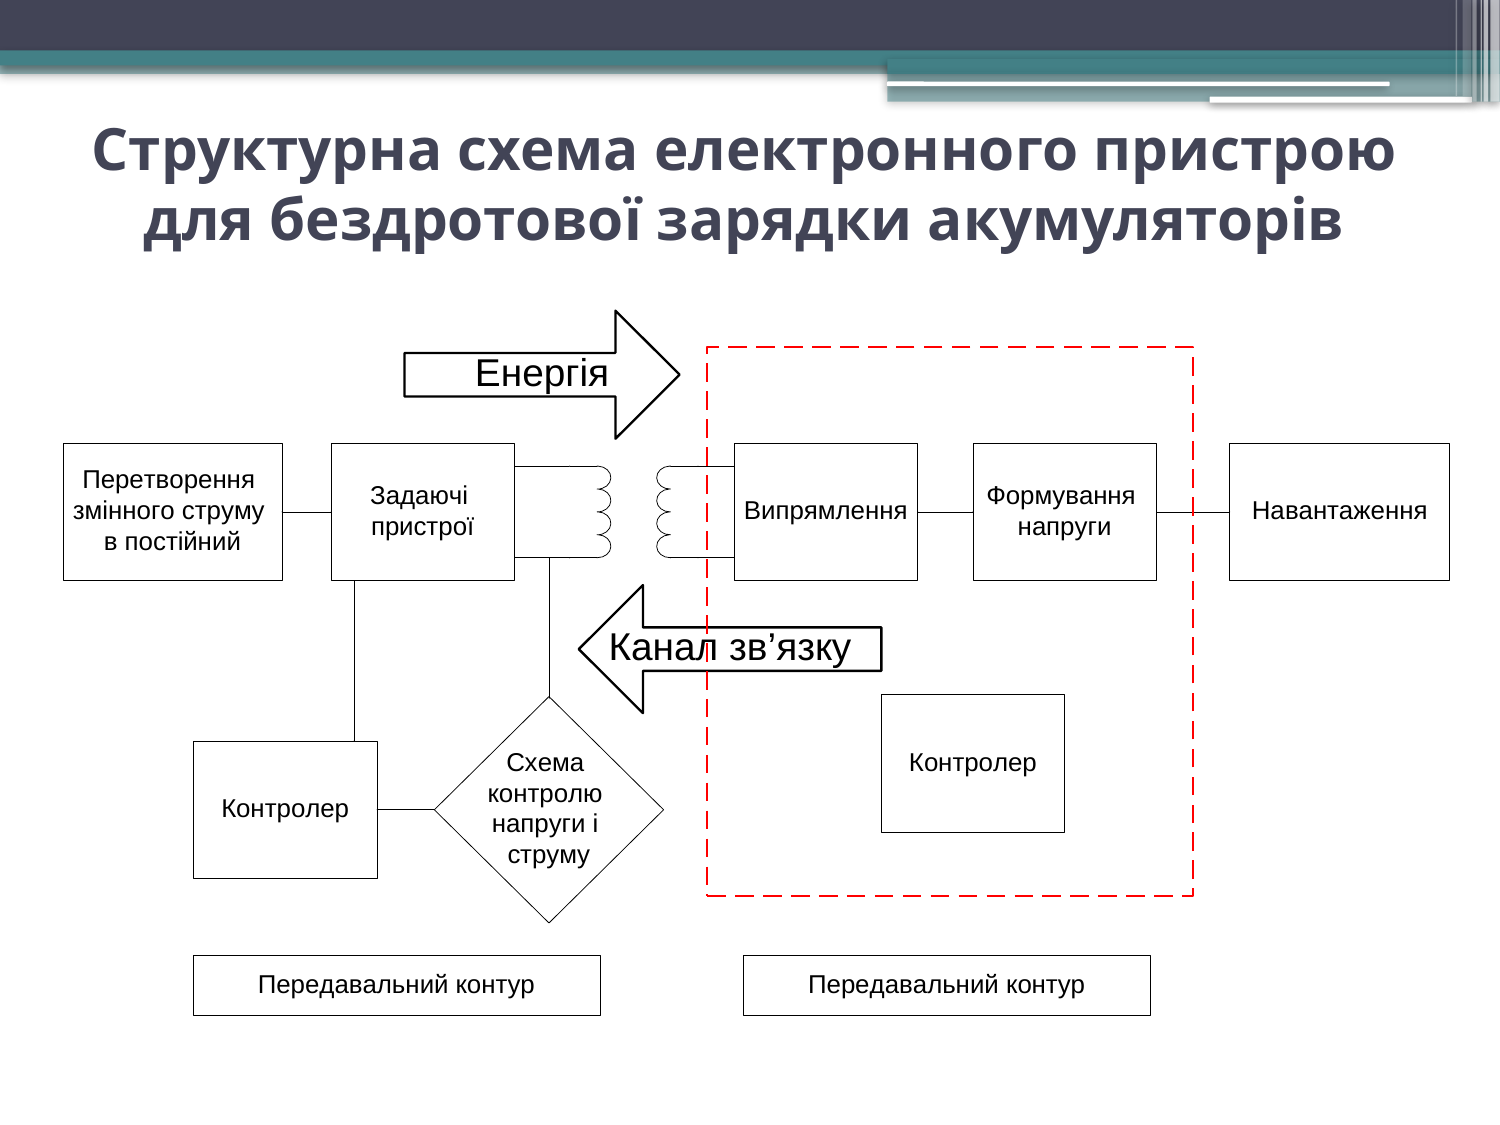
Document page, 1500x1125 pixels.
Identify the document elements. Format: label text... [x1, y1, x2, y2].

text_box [58, 304, 1455, 1020]
title Структурна схема електронного пристрою для бездротової зарядки акумуляторів [46, 128, 1442, 305]
